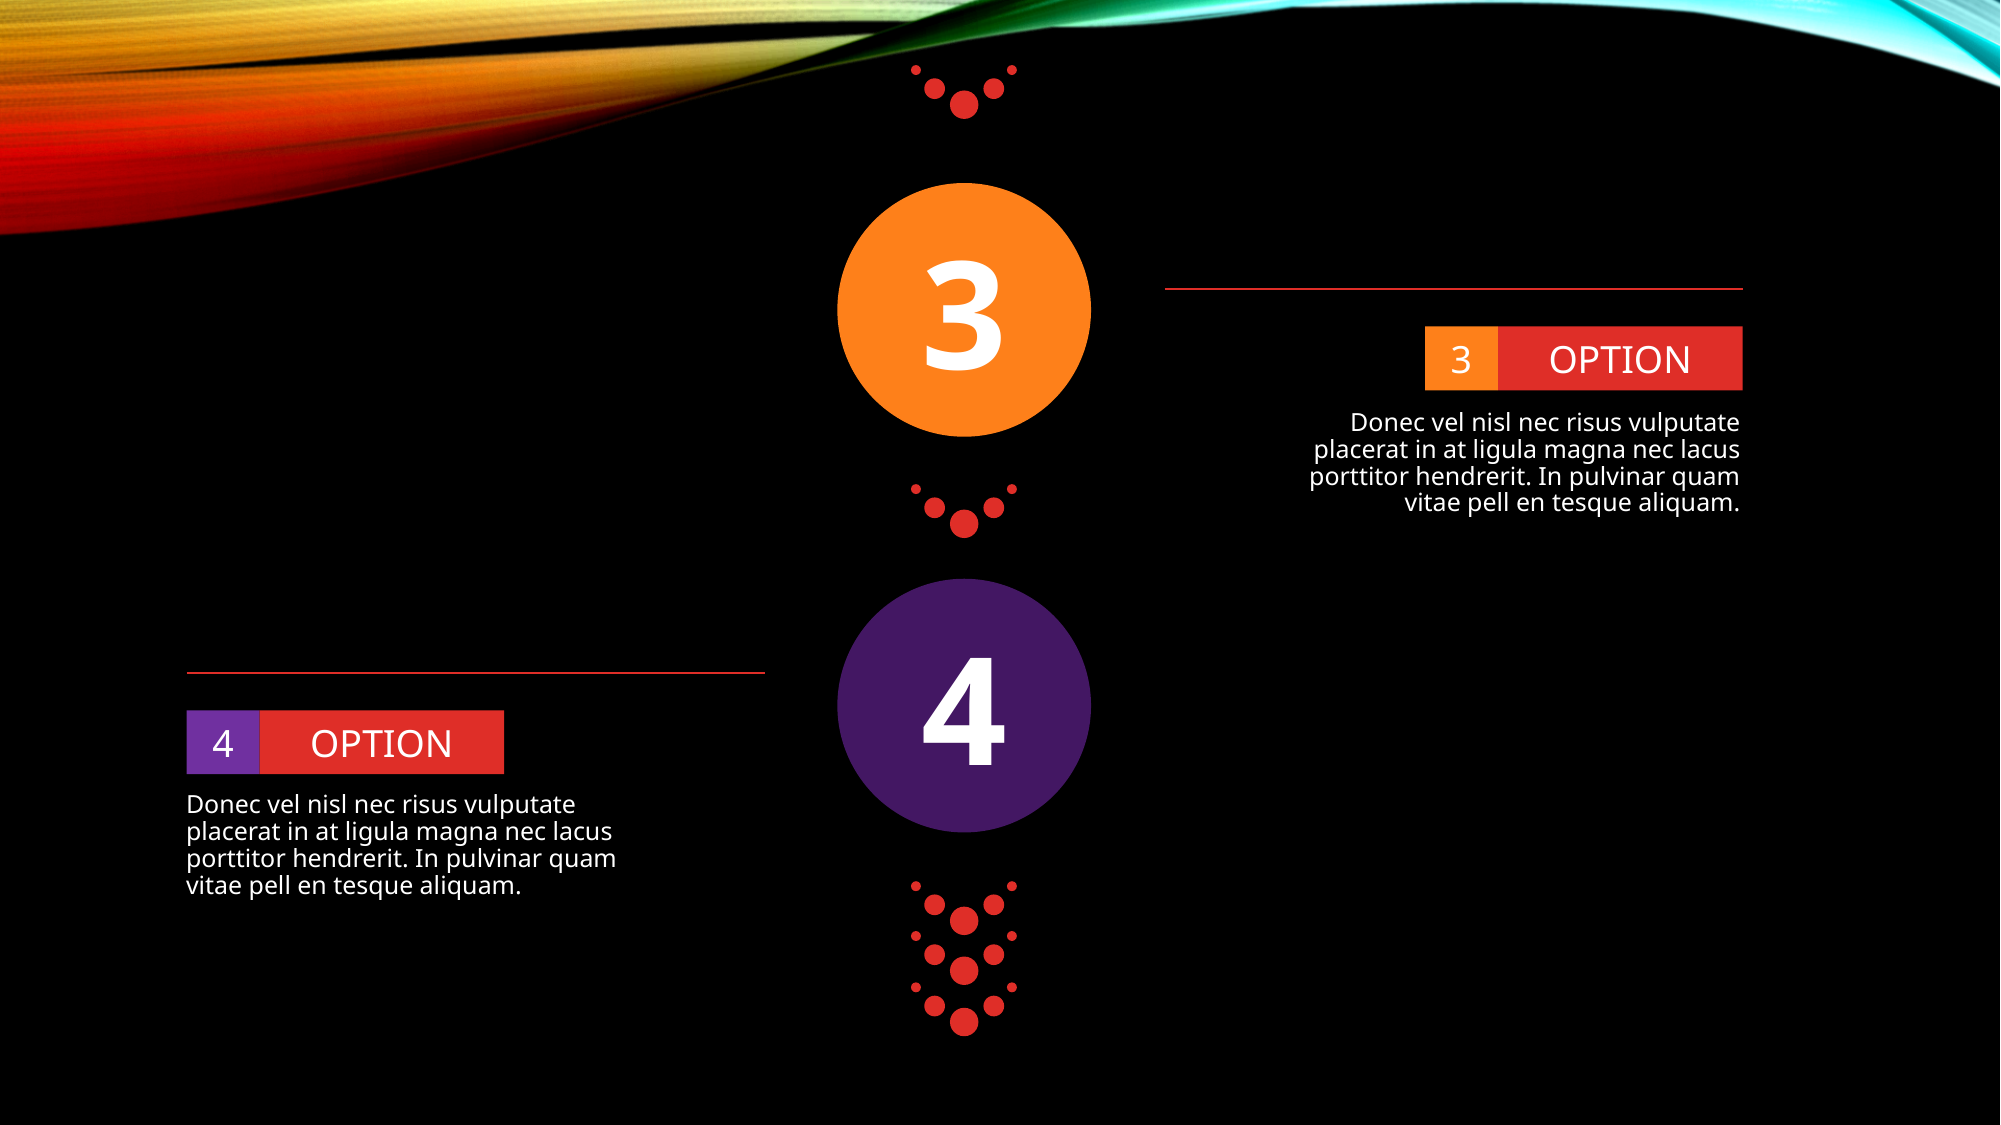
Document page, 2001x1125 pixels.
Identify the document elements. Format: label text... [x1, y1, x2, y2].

text_box 4 [836, 577, 1093, 834]
text_box Donec vel nisl nec risus vulputate placerat in at ligula magna nec lacus porttitor hendrerit. In pulvinar quam vitae pell en tesque aliquam. [171, 784, 642, 936]
picture [0, 0, 2000, 237]
text_box Donec vel nisl nec risus vulputate placerat in at ligula magna nec lacus porttitor hendrerit. In pulvinar quam vitae pell en tesque aliquam. [1285, 402, 1756, 553]
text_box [186, 710, 505, 775]
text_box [910, 483, 1018, 539]
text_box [1424, 326, 1743, 391]
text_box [910, 881, 1018, 930]
text_box 3 [836, 181, 1093, 438]
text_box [910, 930, 1018, 982]
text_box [910, 982, 1018, 1037]
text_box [910, 64, 1018, 120]
